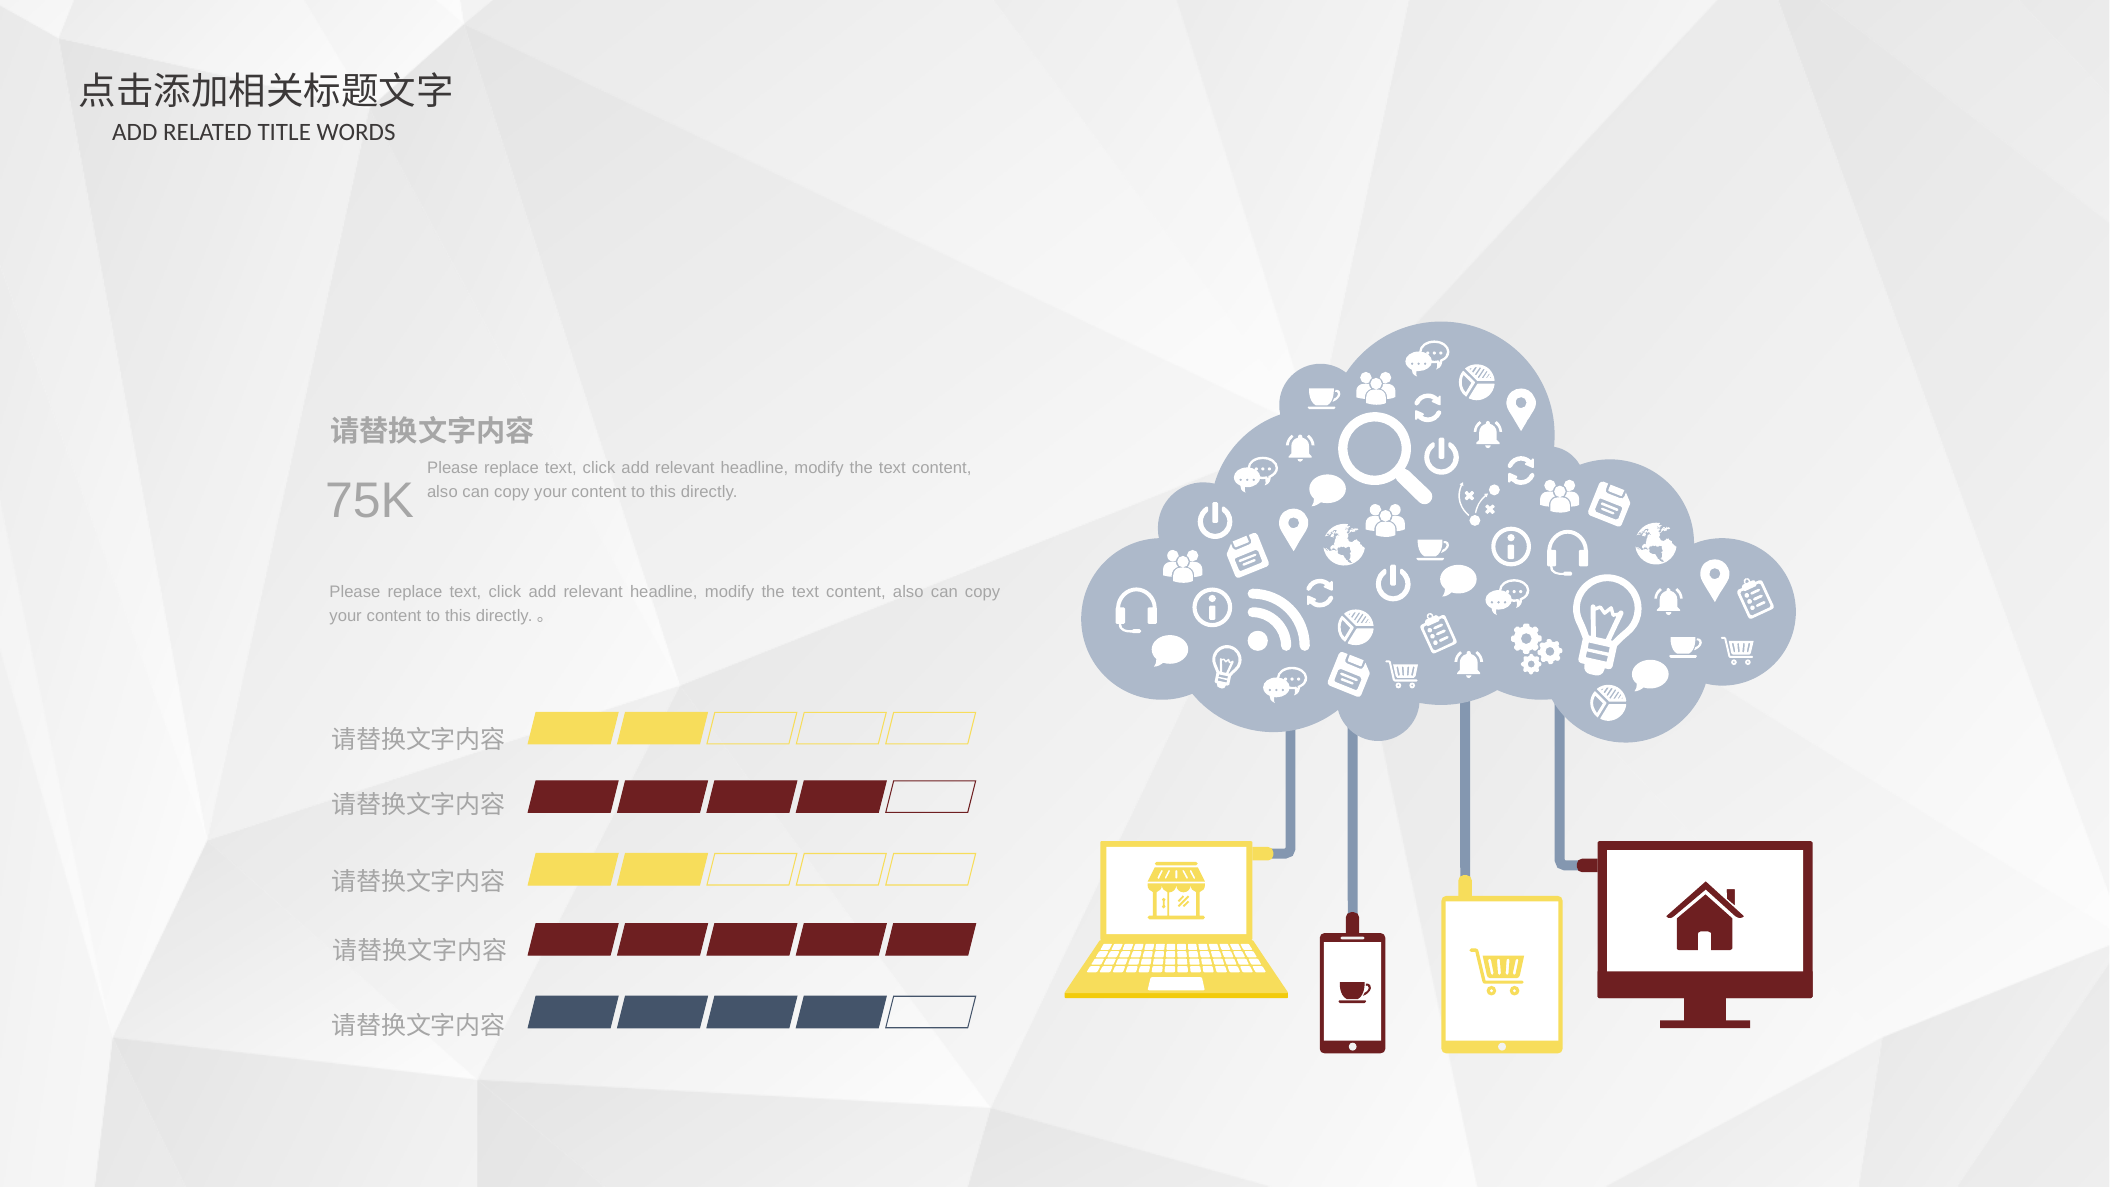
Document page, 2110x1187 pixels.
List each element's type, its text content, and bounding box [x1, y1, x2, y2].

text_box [1064, 321, 1813, 1054]
text_box ADD RELATED TITLE WORDS [96, 107, 413, 154]
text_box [528, 780, 976, 813]
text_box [528, 996, 976, 1028]
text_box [528, 923, 976, 956]
text_box 请替换文字内容 [315, 851, 529, 903]
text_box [528, 712, 976, 744]
picture [0, 0, 2110, 1187]
text_box 请替换文字内容 [315, 709, 529, 761]
text_box 请替换文字内容 [317, 920, 531, 973]
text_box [528, 853, 976, 885]
text_box Please replace text, click add relevant headline, modify the text content, also can copy your content to this directly. [412, 445, 988, 509]
text_box 请替换文字内容 [315, 774, 529, 827]
text_box 请替换文字内容 [315, 995, 529, 1048]
text_box Please replace text, click add relevant headline, modify the text content, also can copy your content to this directly.。 [314, 569, 1017, 633]
text_box 请替换文字内容 [315, 398, 564, 448]
text_box 75K [310, 448, 429, 535]
text_box 点击添加相关标题文字 [62, 59, 470, 121]
